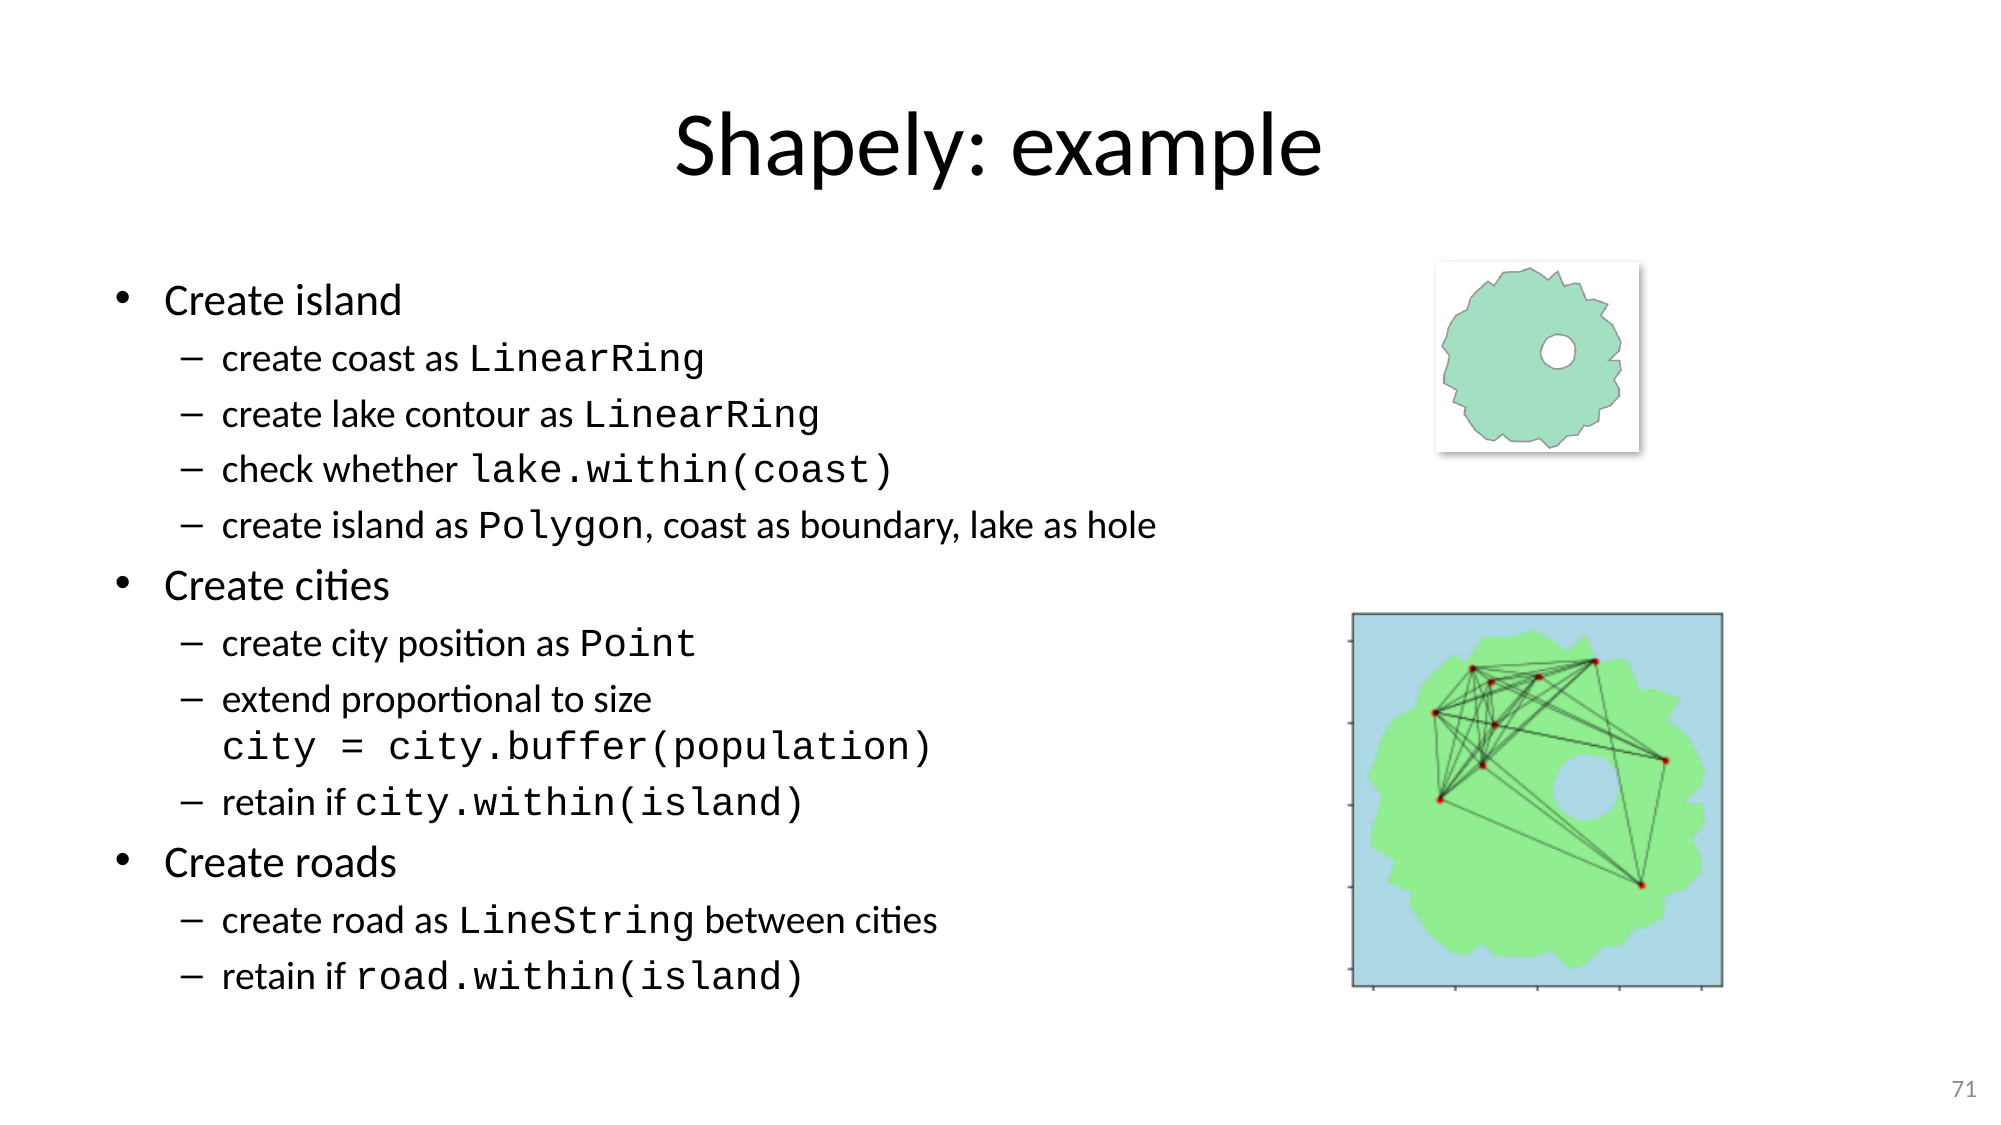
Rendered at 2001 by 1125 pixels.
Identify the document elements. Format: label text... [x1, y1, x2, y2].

picture [1346, 606, 1729, 991]
picture [1436, 262, 1639, 453]
slide_number 71 [1525, 1057, 1993, 1118]
list Create island create coast as LinearRing create lake contour as LinearRing check whether lake.within(coast) create island as Polygon, coast as boundary, lake as hole Create cities create city position as Point extend proportional to size city = city.buffer(population) retain if city.within(island) Create roads create road as LineString between cities retain if road.within(island) [99, 262, 1900, 1005]
title Shapely: example [99, 45, 1900, 233]
